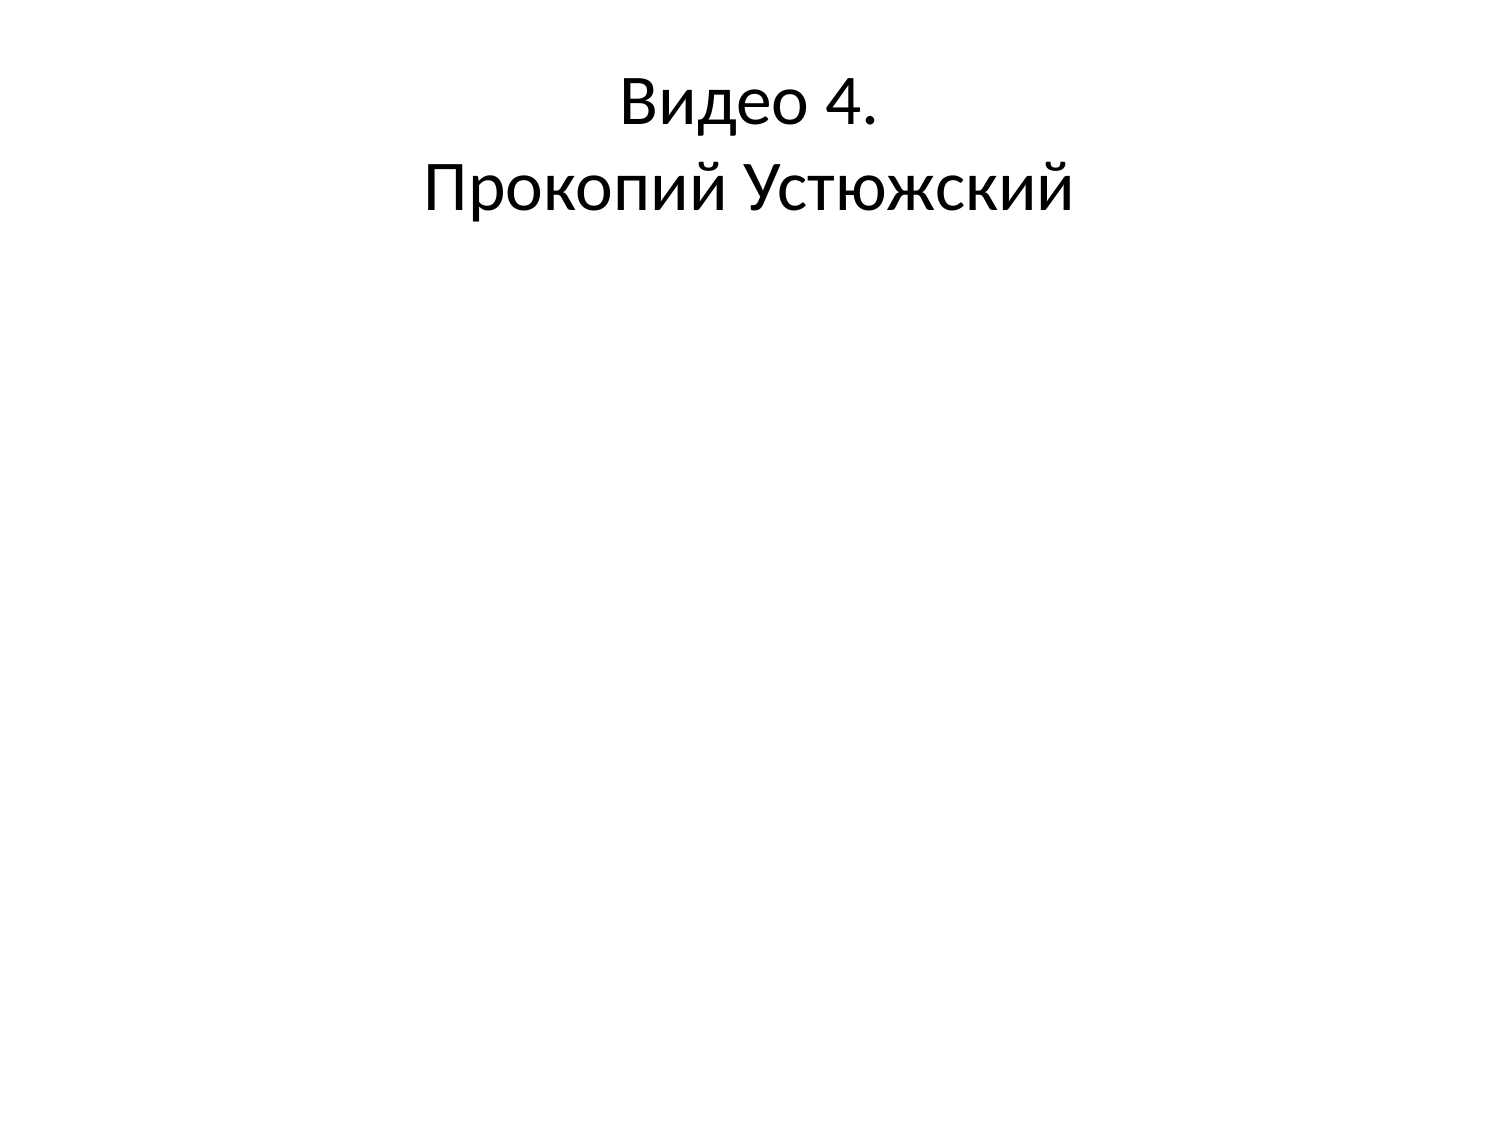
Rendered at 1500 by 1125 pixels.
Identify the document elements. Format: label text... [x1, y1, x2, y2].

title Видео 4. Прокопий Устюжский [75, 45, 1425, 233]
